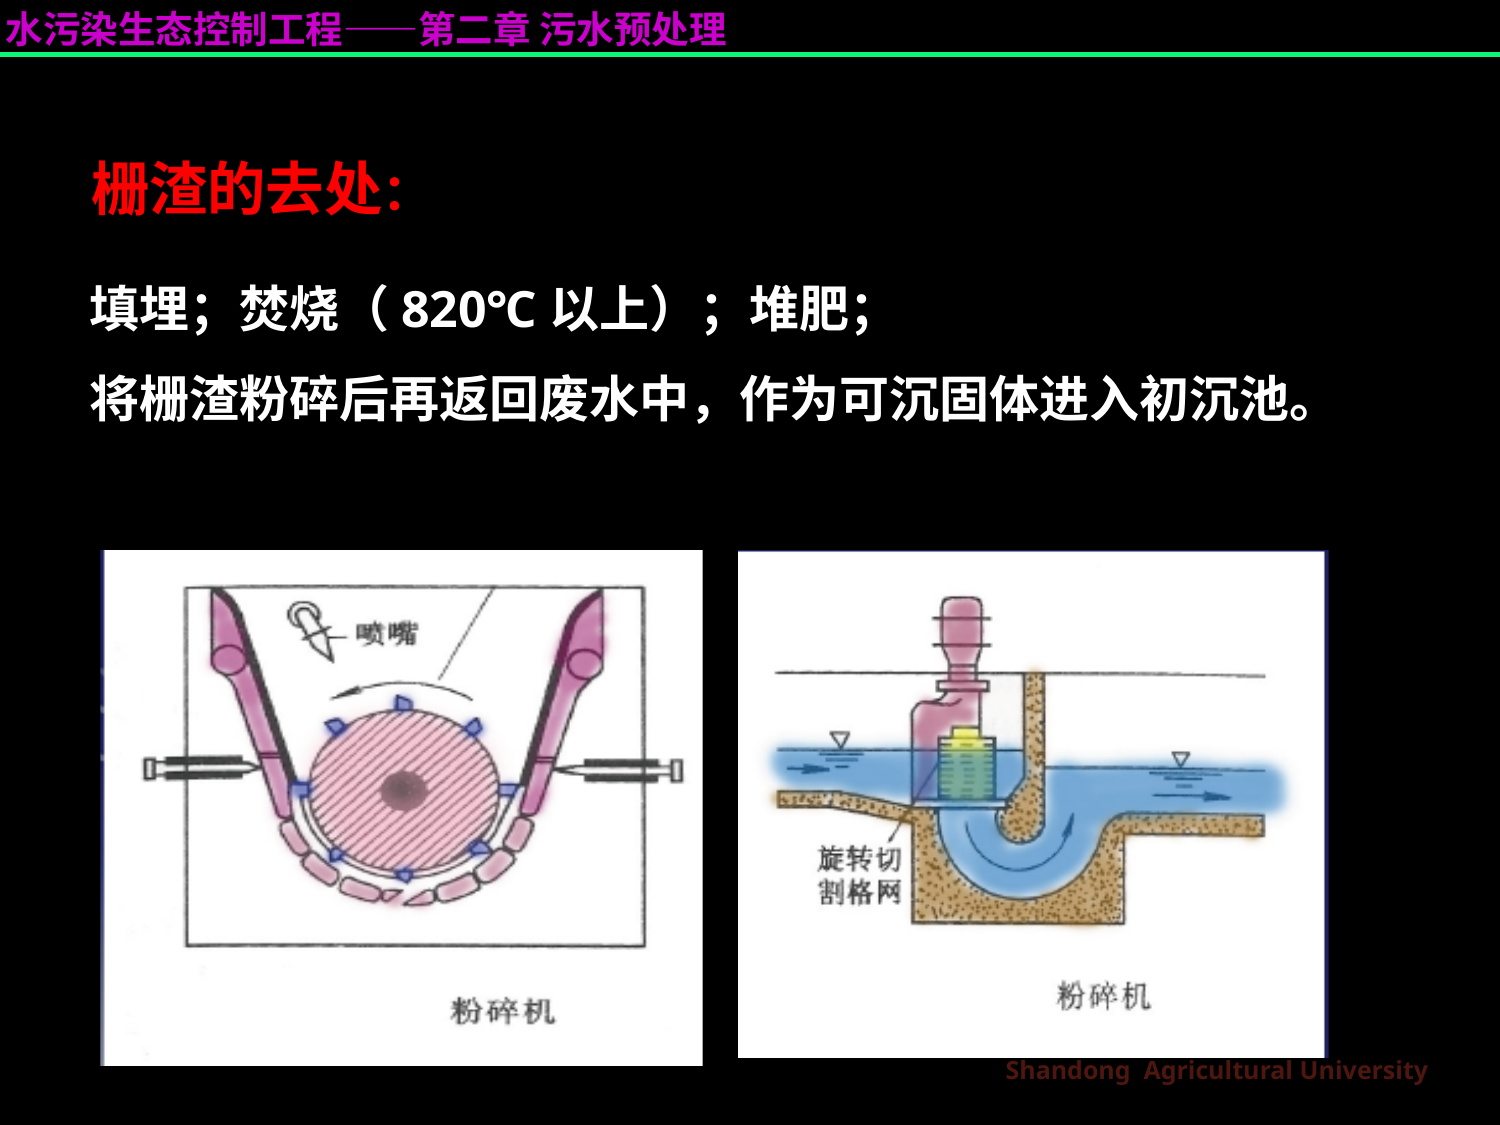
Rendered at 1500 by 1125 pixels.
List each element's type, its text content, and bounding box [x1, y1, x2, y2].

text_box 栅渣的去处： [76, 145, 467, 230]
picture [100, 550, 703, 1067]
picture [737, 550, 1330, 1058]
text_box 填埋；焚烧（820℃以上）；堆肥； 将栅渣粉碎后再返回废水中，作为可沉固体进入初沉池。 [74, 239, 1410, 435]
